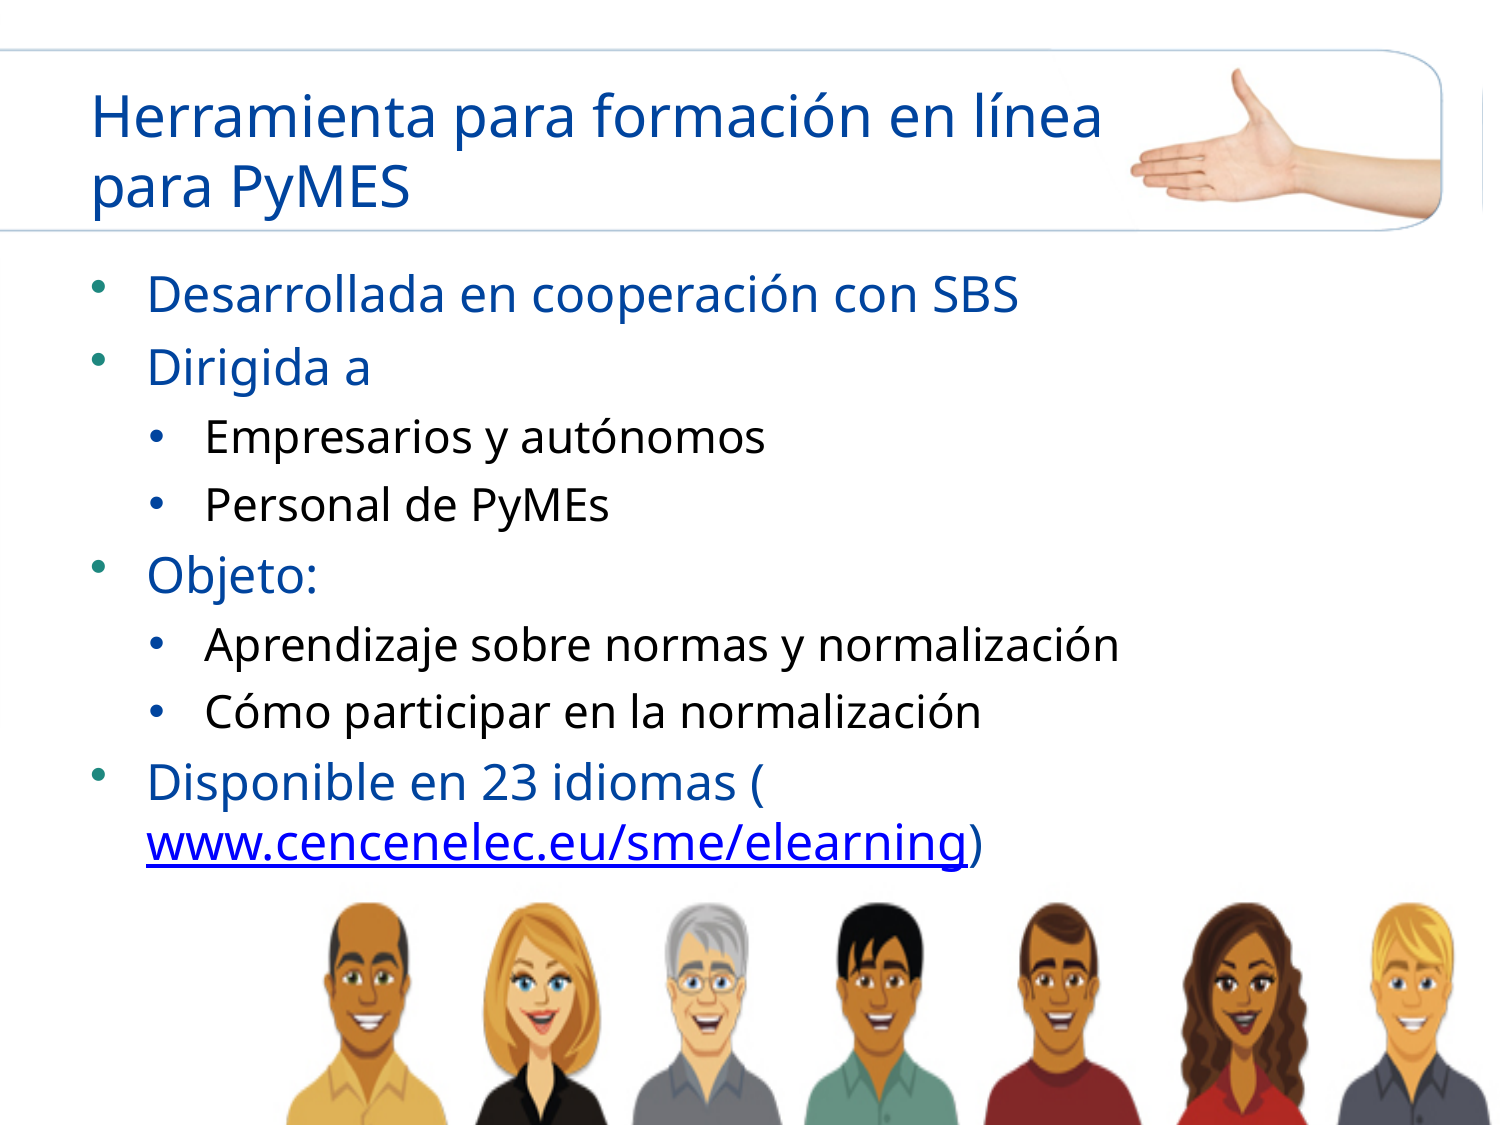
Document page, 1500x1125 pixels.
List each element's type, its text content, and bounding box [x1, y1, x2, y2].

title Herramienta para formación en línea para PyMES [75, 54, 1199, 244]
list Desarrollada en cooperación con SBS Dirigida a Empresarios y autónomos Personal de PyMEs Objeto: Aprendizaje sobre normas y normalización Cómo participar en la normalización Disponible en 23 idiomas (www.cencenelec.eu/sme/elearning) [75, 255, 1436, 1000]
picture [265, 857, 1500, 1125]
picture [0, 14, 1500, 728]
